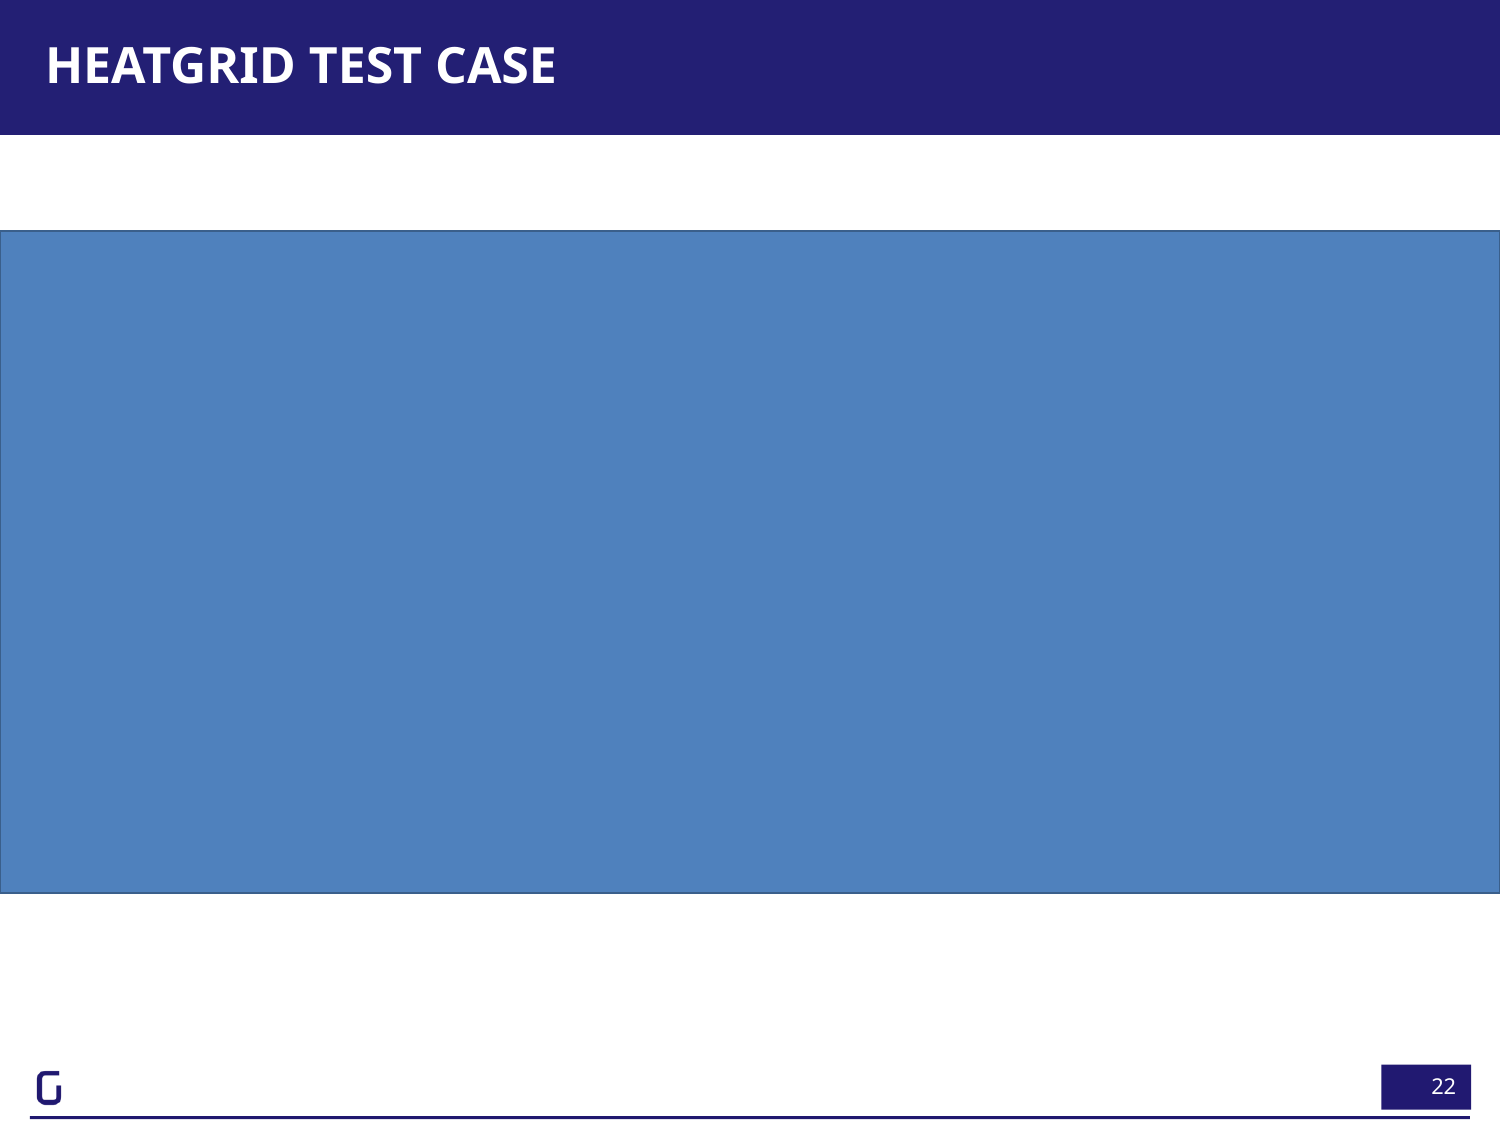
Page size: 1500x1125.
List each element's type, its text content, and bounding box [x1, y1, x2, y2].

picture [30, 1064, 67, 1110]
title heatgrid Test Case [30, 15, 1470, 120]
text_box [0, 230, 1500, 894]
